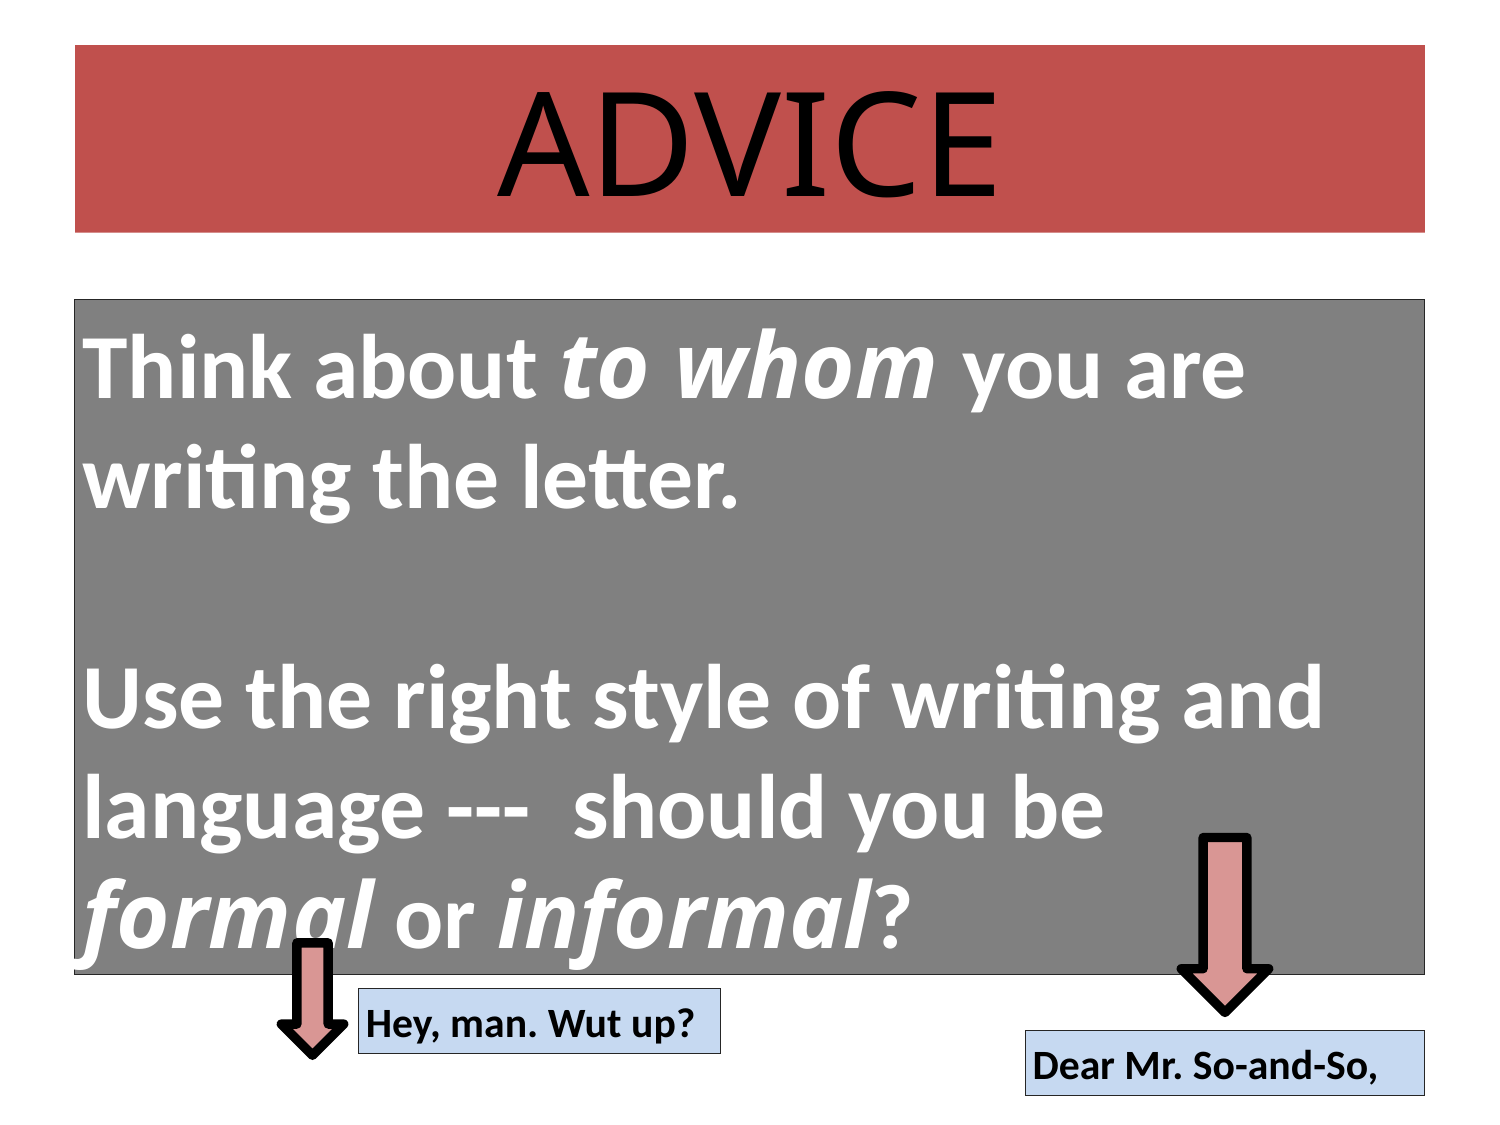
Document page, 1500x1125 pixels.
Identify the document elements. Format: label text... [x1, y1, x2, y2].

title ADVICE [74, 44, 1426, 234]
text_box Dear Mr. So-and-So, [1025, 1030, 1425, 1096]
text_box Think about to whom you are writing the letter. Use the right style of writing and language --- should you be formal or informal? [74, 299, 1425, 975]
text_box Hey, man. Wut up? [358, 988, 721, 1054]
text_box [1181, 837, 1269, 1013]
text_box [281, 942, 344, 1056]
